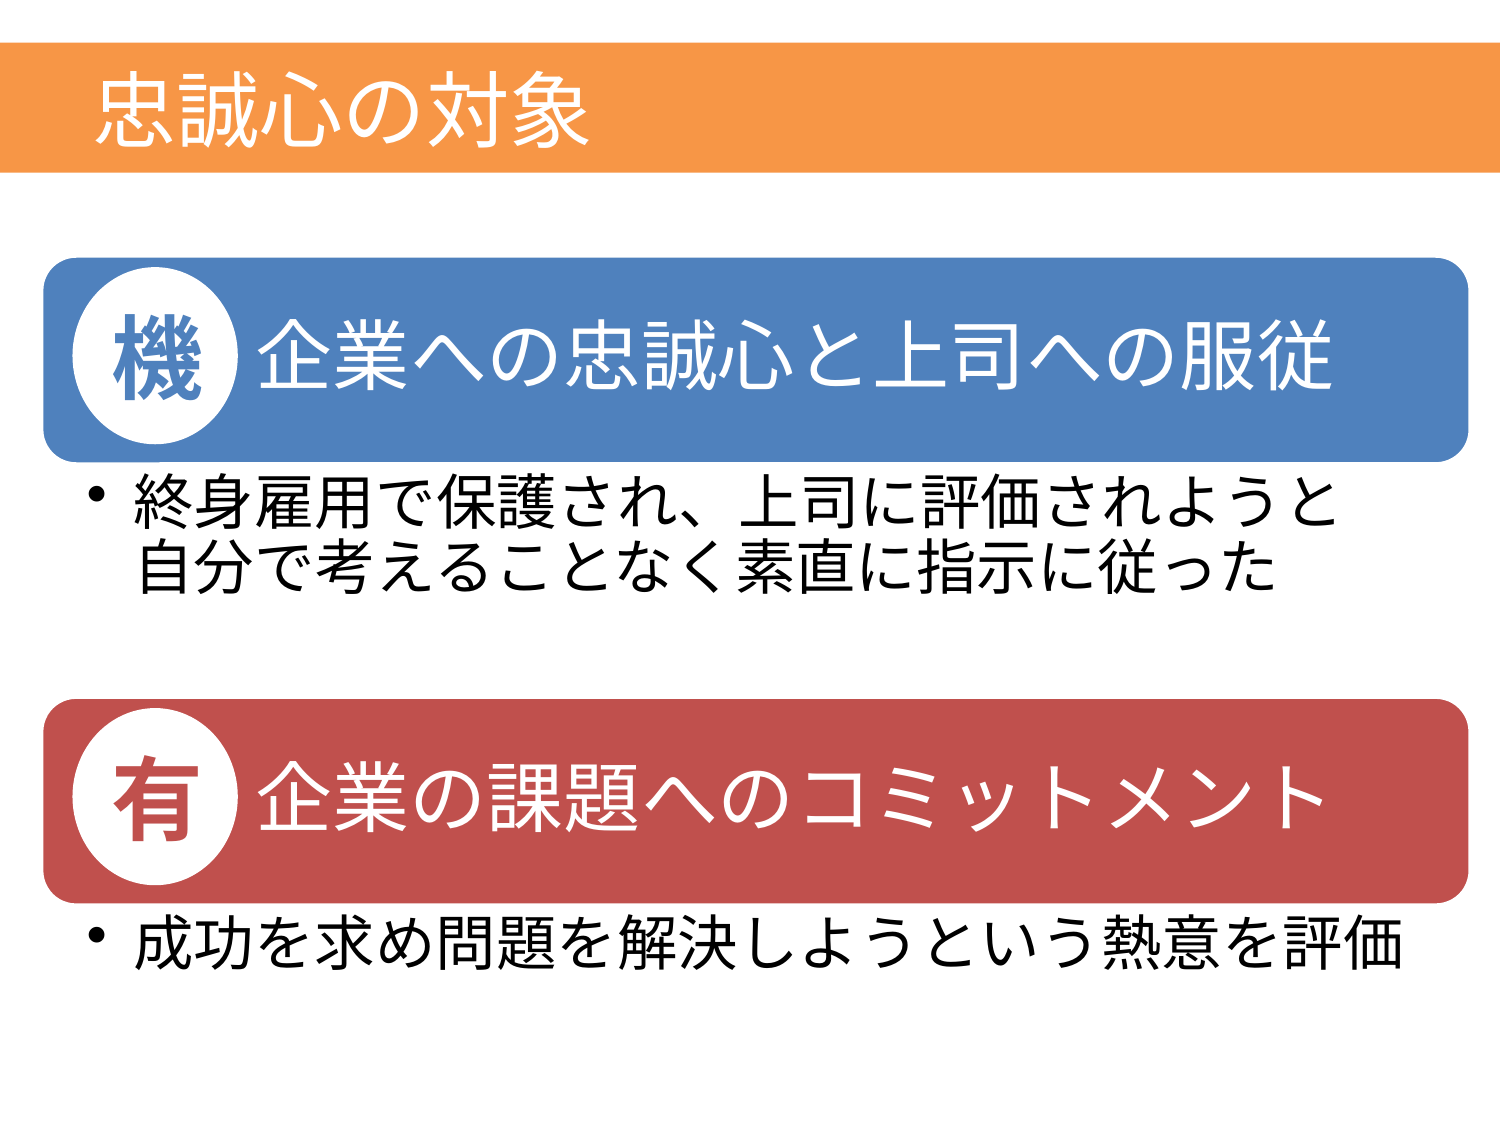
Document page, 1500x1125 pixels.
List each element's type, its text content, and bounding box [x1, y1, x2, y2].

text_box 忠誠心の対象 [0, 41, 1500, 175]
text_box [41, 196, 1471, 1088]
